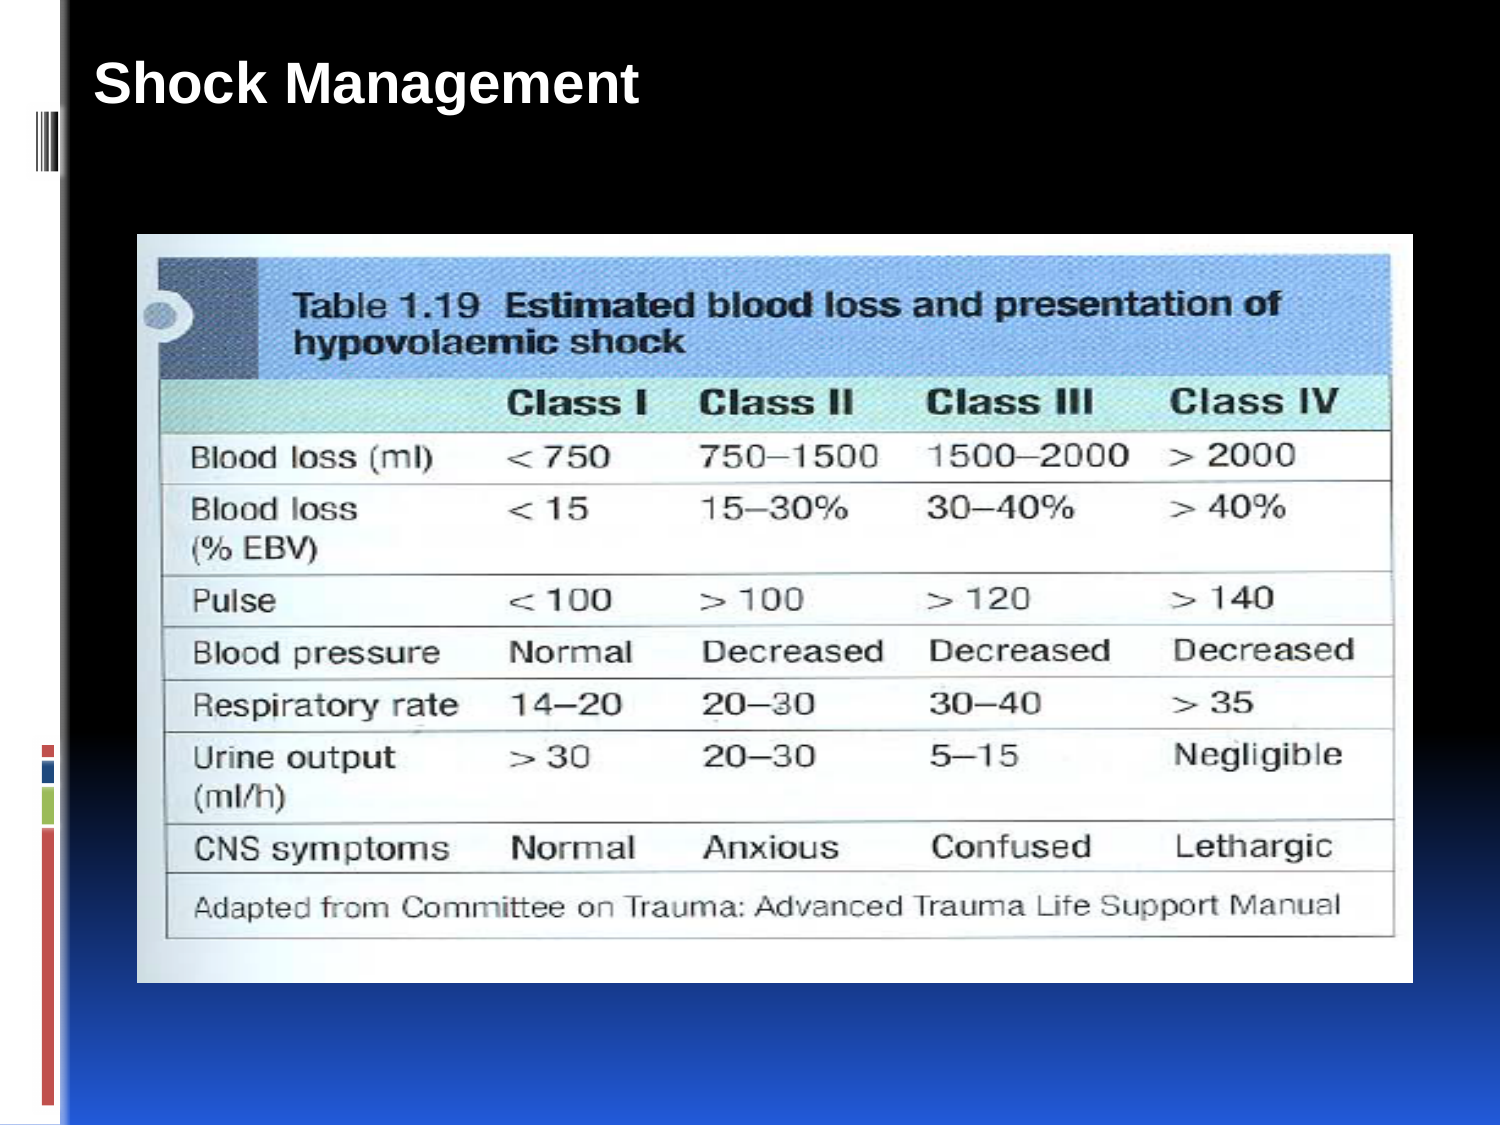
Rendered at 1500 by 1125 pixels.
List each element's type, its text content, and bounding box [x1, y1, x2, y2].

text_box Shock Management [78, 37, 656, 123]
picture [136, 233, 1413, 983]
